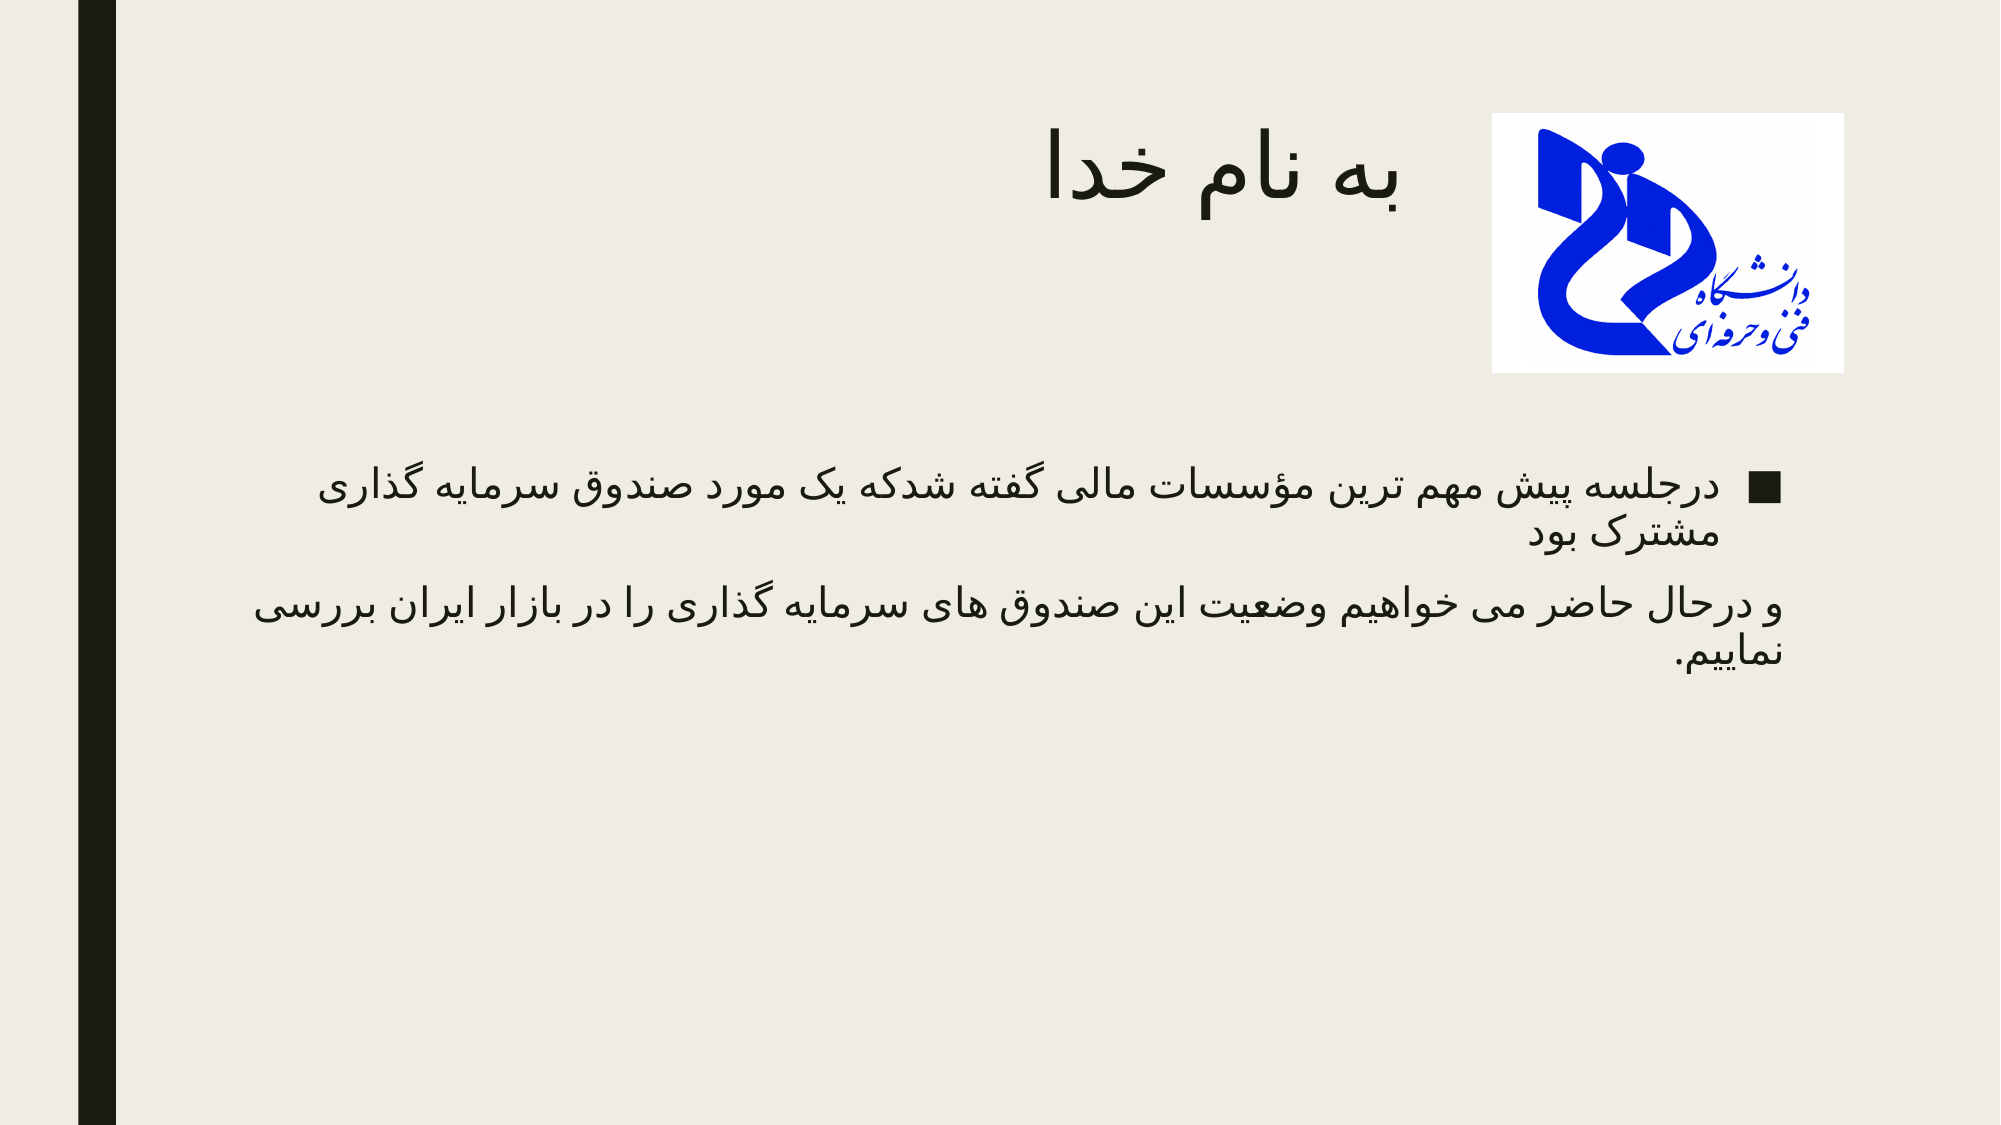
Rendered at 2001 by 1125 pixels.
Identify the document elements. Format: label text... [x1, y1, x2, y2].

title به نام خدا [225, 112, 1491, 357]
picture [1491, 112, 1847, 375]
list درجلسه پیش مهم ترین مؤسسات مالی گفته شدکه یک مورد صندوق سرمایه گذاری مشترک بود و درحال حاضر می خواهیم وضعیت این صندوق های سرمایه گذاری را در بازار ایران بررسی نماییم. [225, 453, 1800, 1041]
